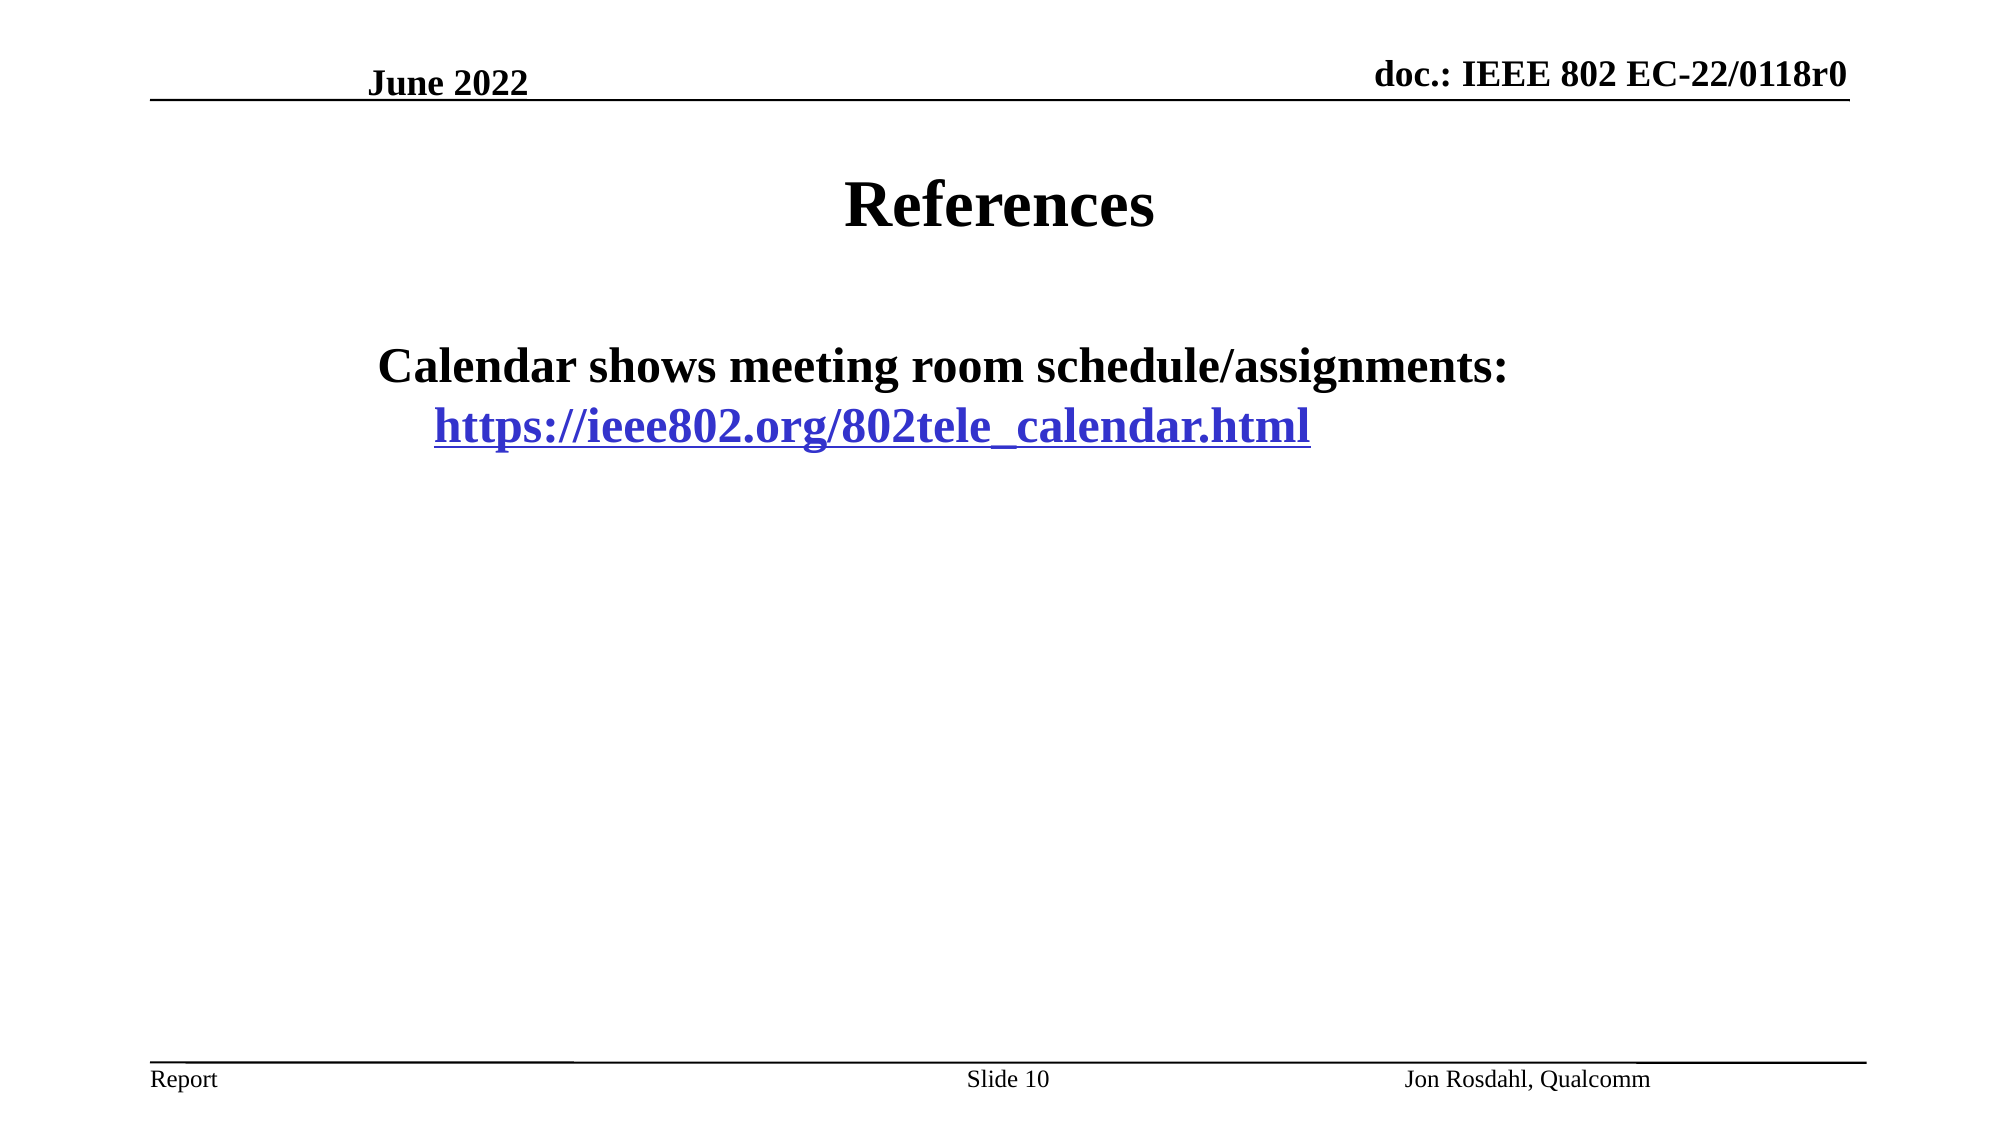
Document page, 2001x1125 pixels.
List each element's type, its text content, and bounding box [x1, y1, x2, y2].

list Calendar shows meeting room schedule/assignments: https://ieee802.org/802tele_calendar.html [362, 324, 1638, 1016]
footer Jon Rosdahl, Qualcomm [1269, 1061, 1652, 1093]
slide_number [366, 58, 757, 104]
slide_number Slide 10 [950, 1061, 1067, 1123]
title References [362, 112, 1638, 288]
